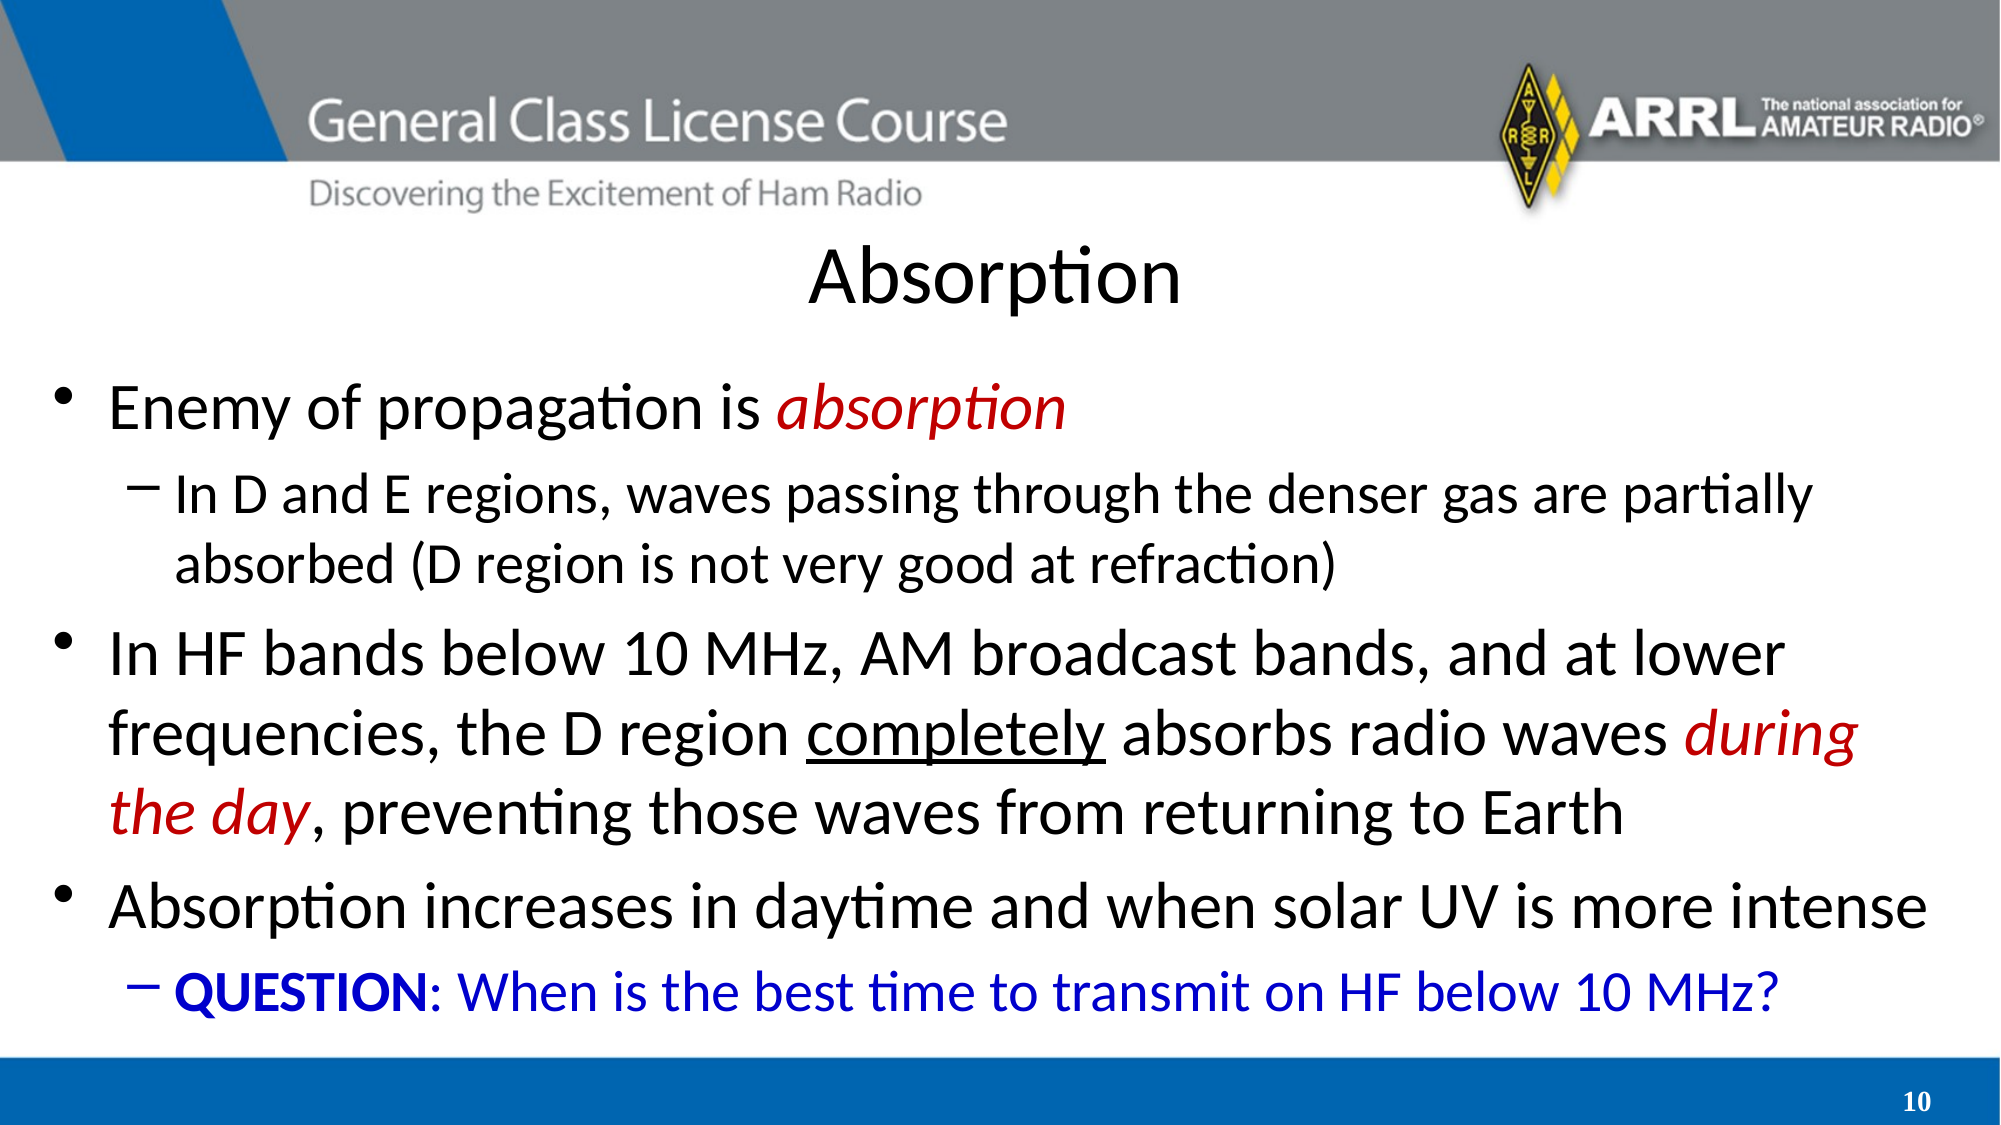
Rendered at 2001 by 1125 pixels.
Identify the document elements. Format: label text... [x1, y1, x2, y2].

picture [0, 0, 2001, 1125]
title Absorption [96, 212, 1897, 355]
list Enemy of propagation is absorption In D and E regions, waves passing through the denser gas are partially absorbed (D region is not very good at refraction) In HF bands below 10 MHz, AM broadcast bands, and at lower frequencies, the D region completely absorbs radio waves during the day, preventing those waves from returning to Earth Absorption increases in daytime and when solar UV is more intense QUESTION: When is the best time to transmit on HF below 10 MHz? [37, 355, 1963, 1075]
